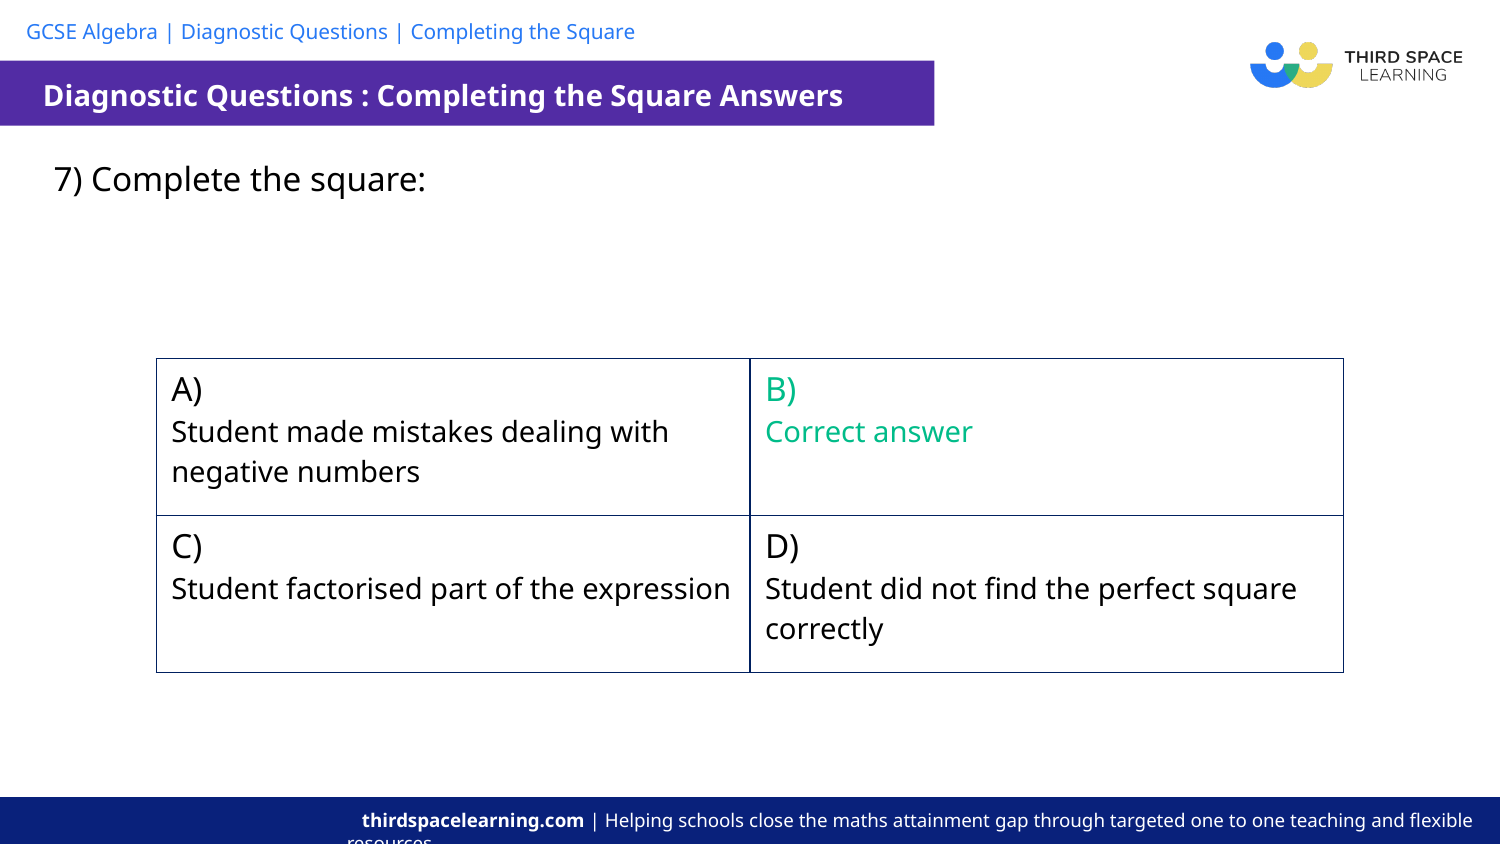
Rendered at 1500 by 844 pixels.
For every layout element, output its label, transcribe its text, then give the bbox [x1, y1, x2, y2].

picture [1250, 33, 1465, 99]
text_box Diagnostic Questions : Completing the Square Answers [27, 61, 933, 127]
